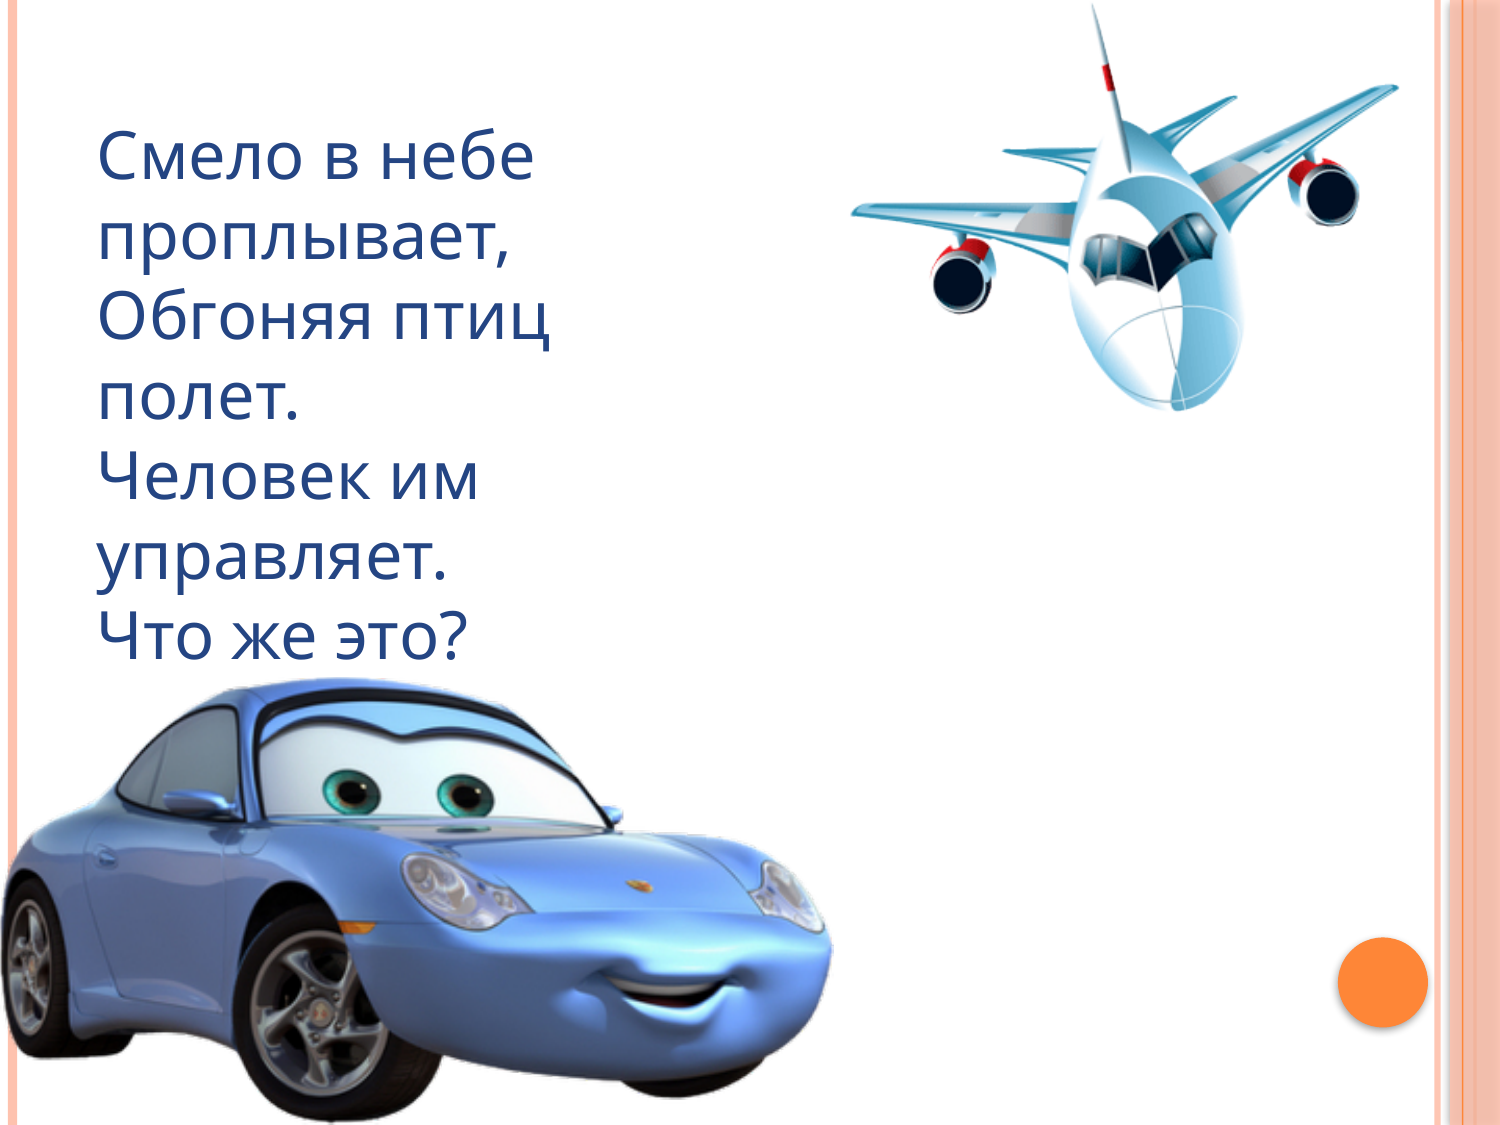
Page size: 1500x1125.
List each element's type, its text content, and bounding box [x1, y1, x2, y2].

picture [0, 676, 834, 1125]
picture [843, 0, 1407, 423]
text_box Смело в небе проплывает, Обгоняя птиц полет. Человек им управляет. Что же это? [82, 105, 739, 673]
